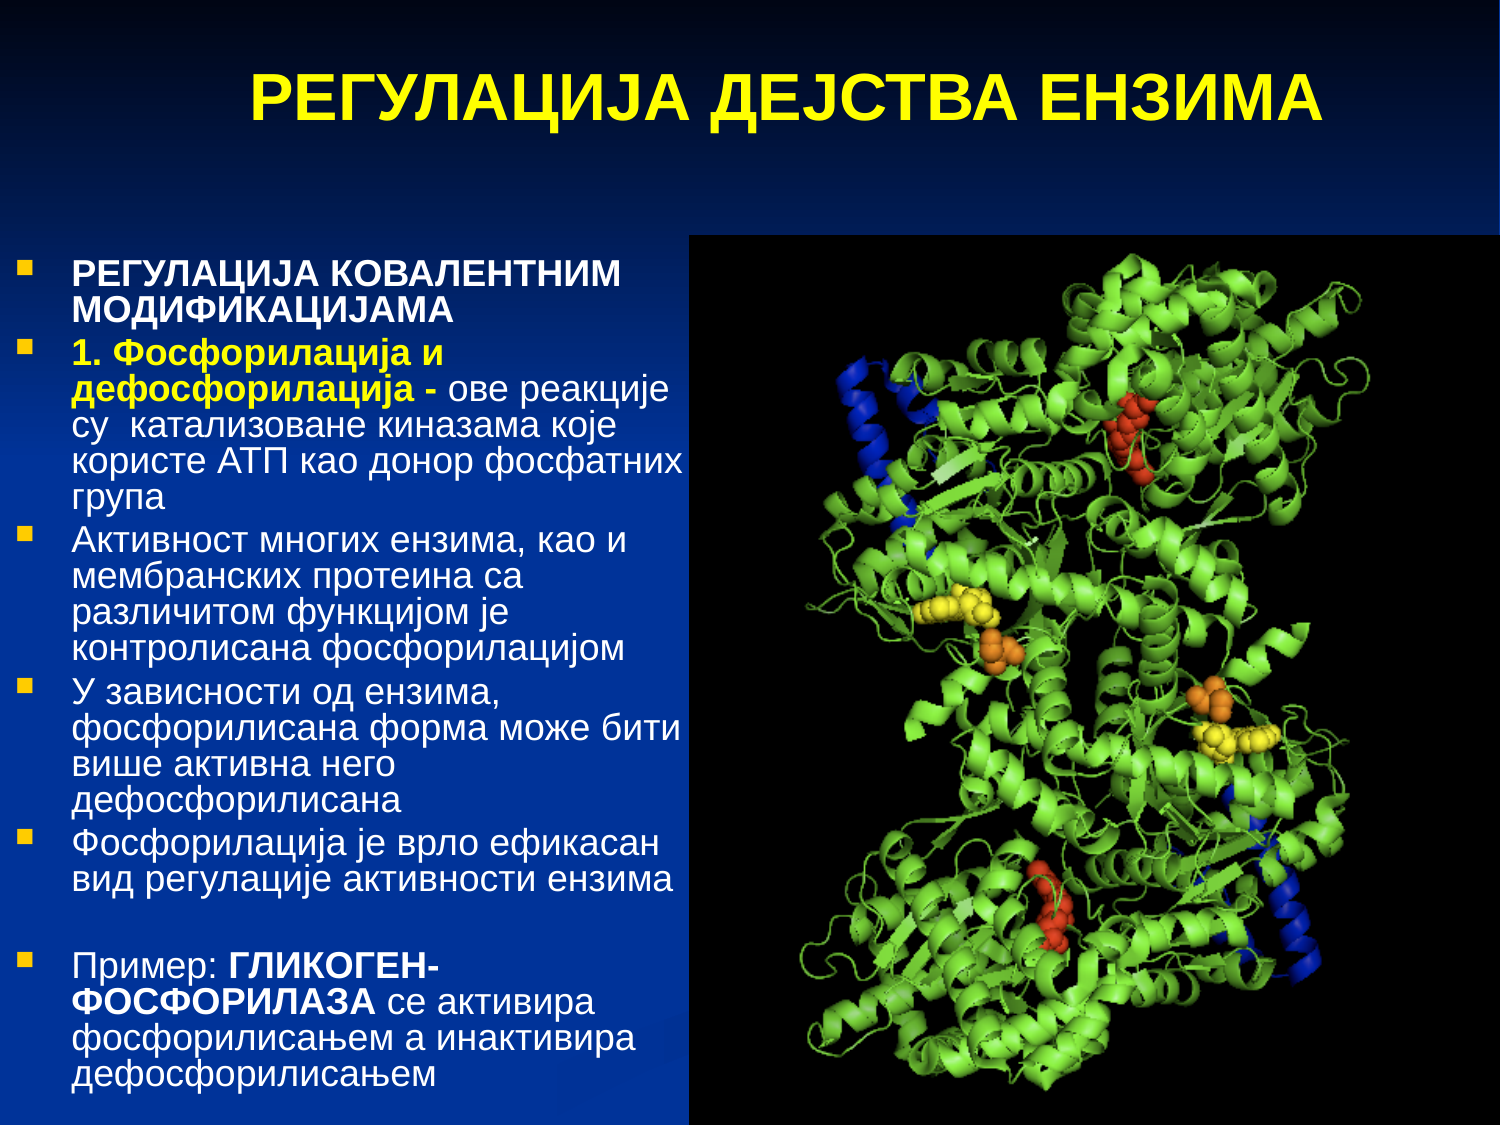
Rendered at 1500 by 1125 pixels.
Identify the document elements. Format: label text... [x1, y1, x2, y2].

picture [688, 235, 1500, 1125]
text_box РЕГУЛАЦИЈА ДЕЈСТВА ЕНЗИМА [112, 0, 1463, 188]
list РЕГУЛАЦИЈА КОВАЛЕНТНИМ МОДИФИКАЦИЈАМА 1. Фосфорилација и дефосфорилација - ове реакције су катализоване киназама које користе АТП као донор фосфатних група Активност многих ензима, као и мембранских протеина са различитом функцијом је контролисана фосфорилацијом У зависности од ензима, фосфорилисана форма може бити више активна него дефосфорилисана Фосфорилација је врло ефикасан вид регулације активности ензима Пример: ГЛИКОГЕН-ФОСФОРИЛАЗА се активира фосфорилисањем а инактивира дефосфорилисањем [0, 249, 683, 1125]
